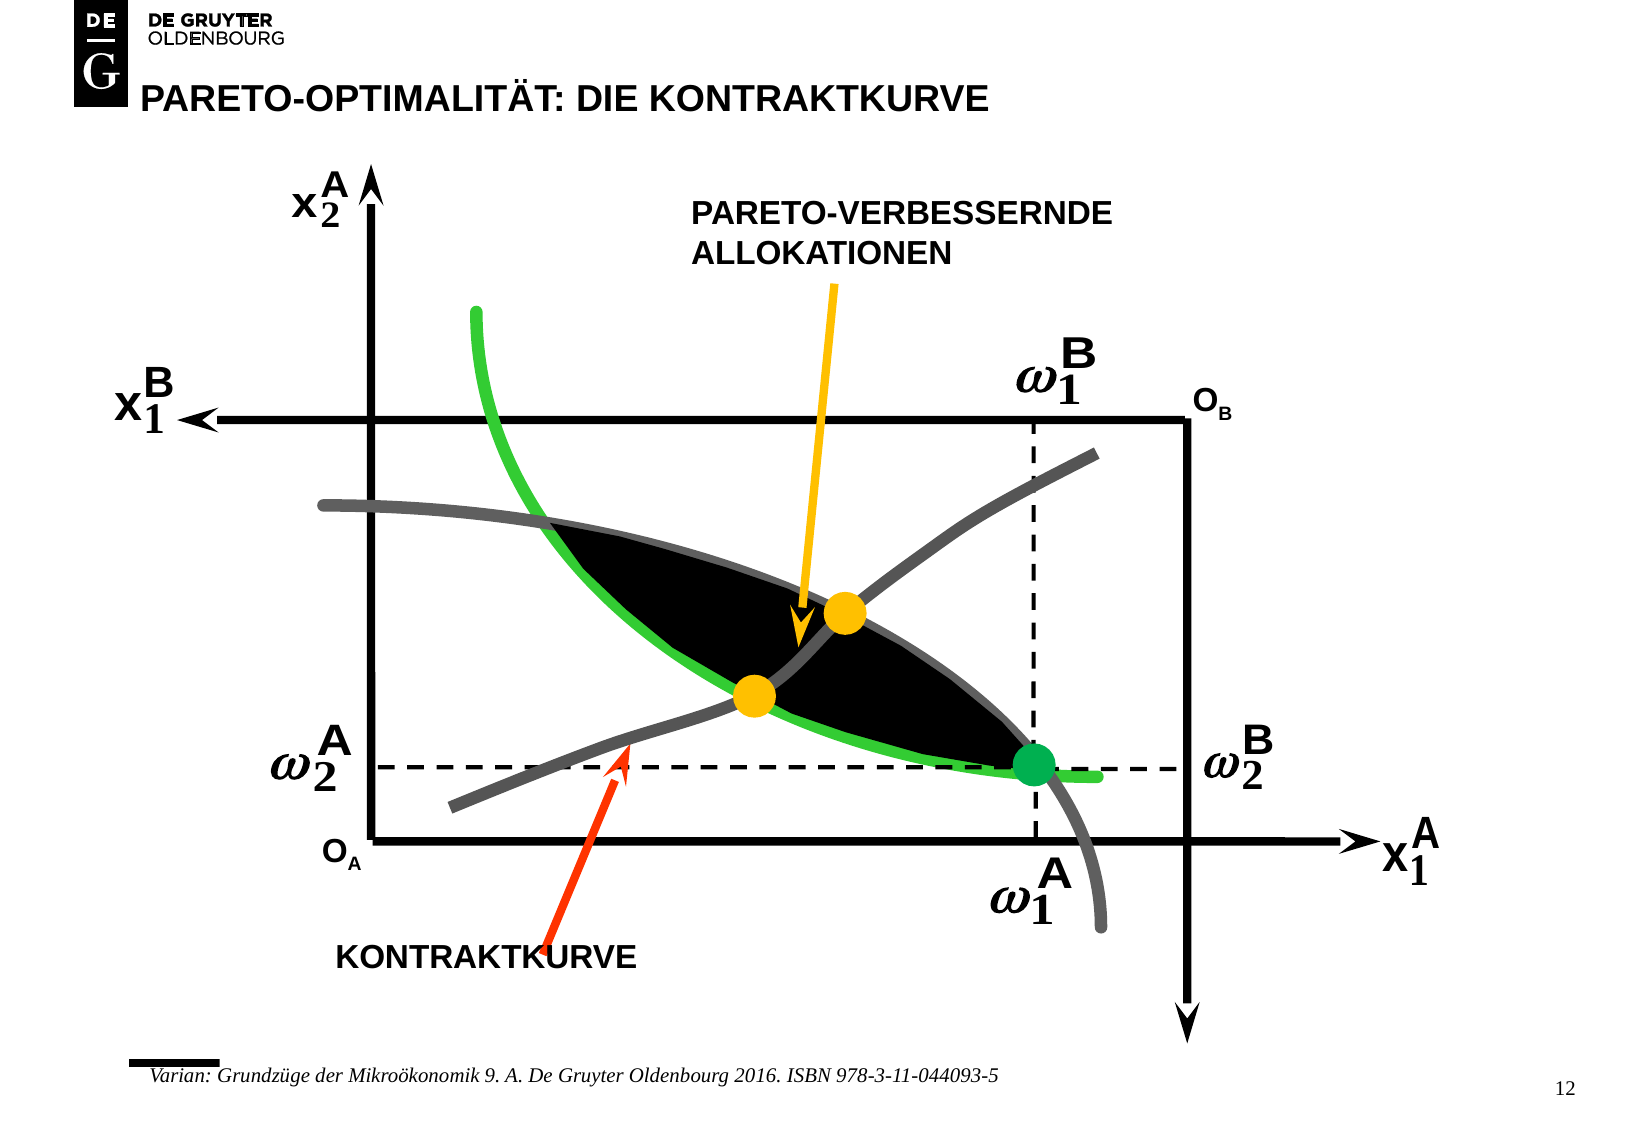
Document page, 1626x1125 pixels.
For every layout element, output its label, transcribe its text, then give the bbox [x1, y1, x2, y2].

text_box [845, 453, 1097, 600]
text_box OA [306, 821, 377, 882]
text_box [616, 743, 631, 765]
text_box KONTRAKTKURVE [320, 927, 653, 983]
text_box PARETO-VERBESSERNDE ALLOKATIONEN [676, 183, 1138, 279]
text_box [112, 358, 176, 437]
text_box [732, 674, 776, 718]
text_box [804, 311, 1098, 777]
text_box [449, 600, 830, 808]
text_box OB [1177, 371, 1248, 432]
text_box [1181, 1022, 1194, 1044]
text_box [823, 591, 867, 635]
text_box [794, 626, 807, 648]
title Pareto-OPTIMALITÄT: DIE KONTRAKTKURVE [139, 73, 1567, 129]
text_box [364, 164, 378, 185]
slide_number 12 [1554, 1074, 1614, 1104]
text_box [1359, 835, 1380, 848]
text_box [1012, 743, 1056, 787]
text_box [476, 311, 831, 594]
text_box [802, 596, 821, 614]
text_box [177, 413, 198, 427]
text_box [1012, 328, 1097, 407]
text_box [323, 505, 1102, 928]
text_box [1200, 716, 1275, 792]
text_box [549, 522, 803, 667]
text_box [289, 163, 353, 231]
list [1380, 807, 1444, 888]
text_box [773, 625, 1024, 769]
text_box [267, 716, 356, 794]
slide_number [149, 1062, 1560, 1093]
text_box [986, 848, 1077, 928]
